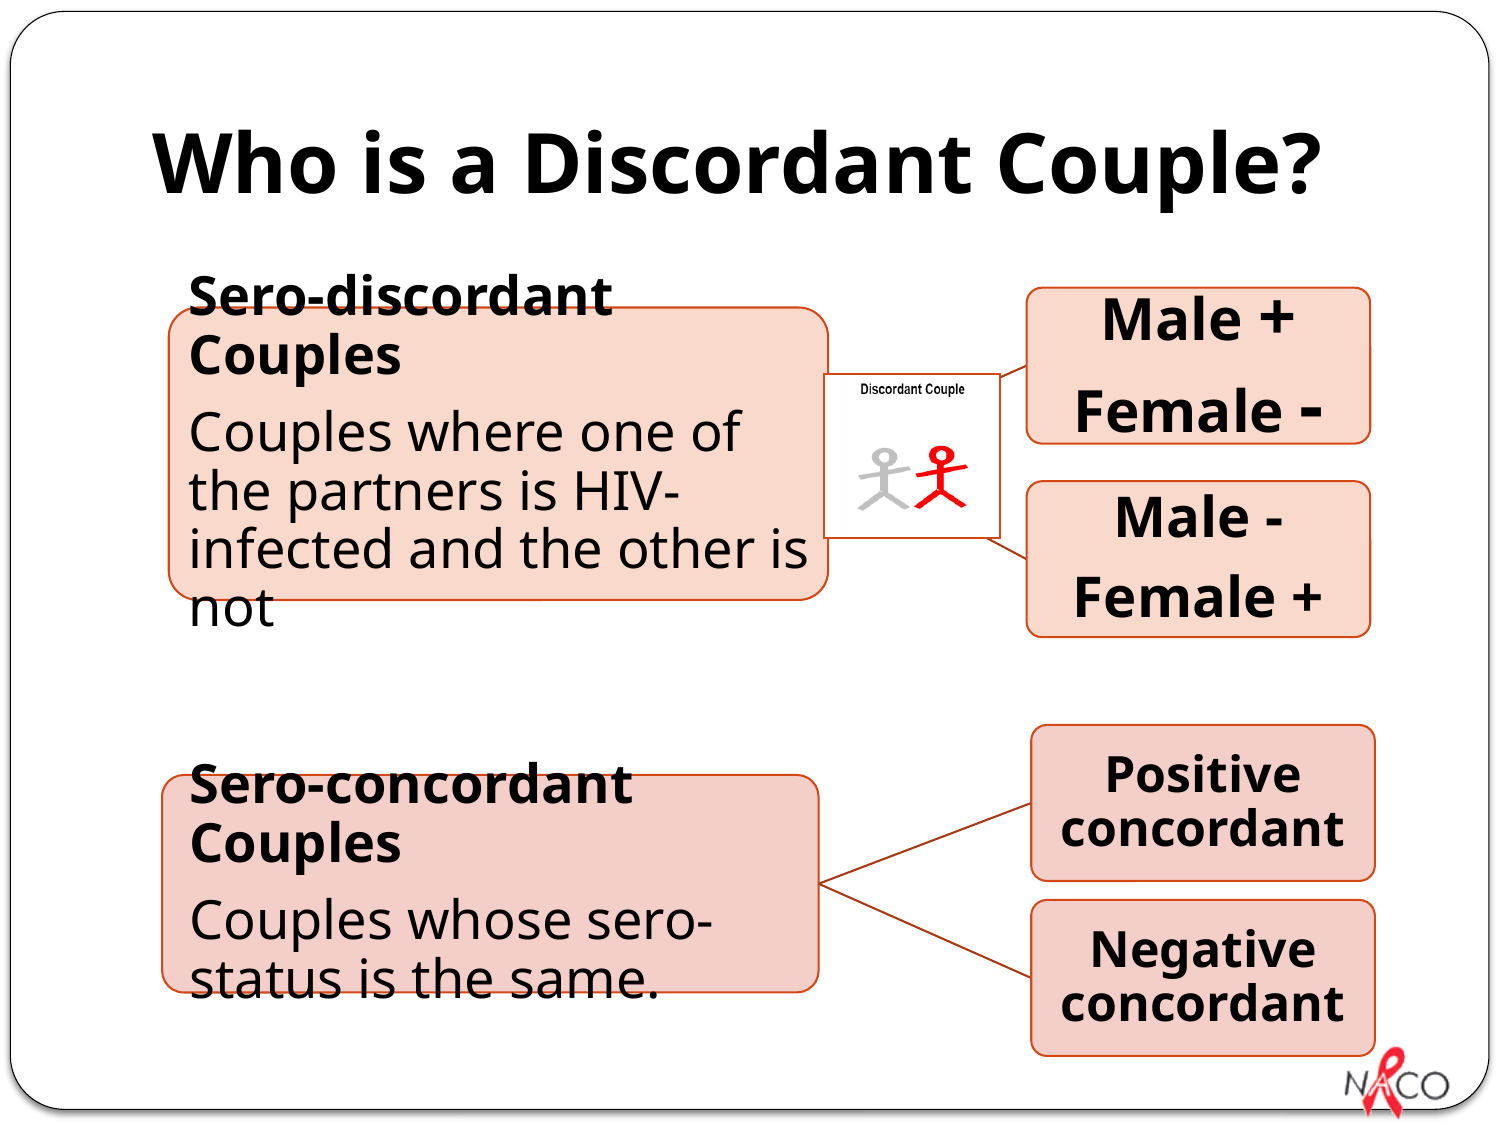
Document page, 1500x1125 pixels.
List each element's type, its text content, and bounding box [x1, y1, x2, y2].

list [112, 287, 1426, 638]
picture [1337, 1042, 1455, 1125]
title Who is a Discordant Couple? [137, 44, 1426, 226]
picture [824, 374, 1000, 538]
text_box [149, 724, 1376, 1076]
